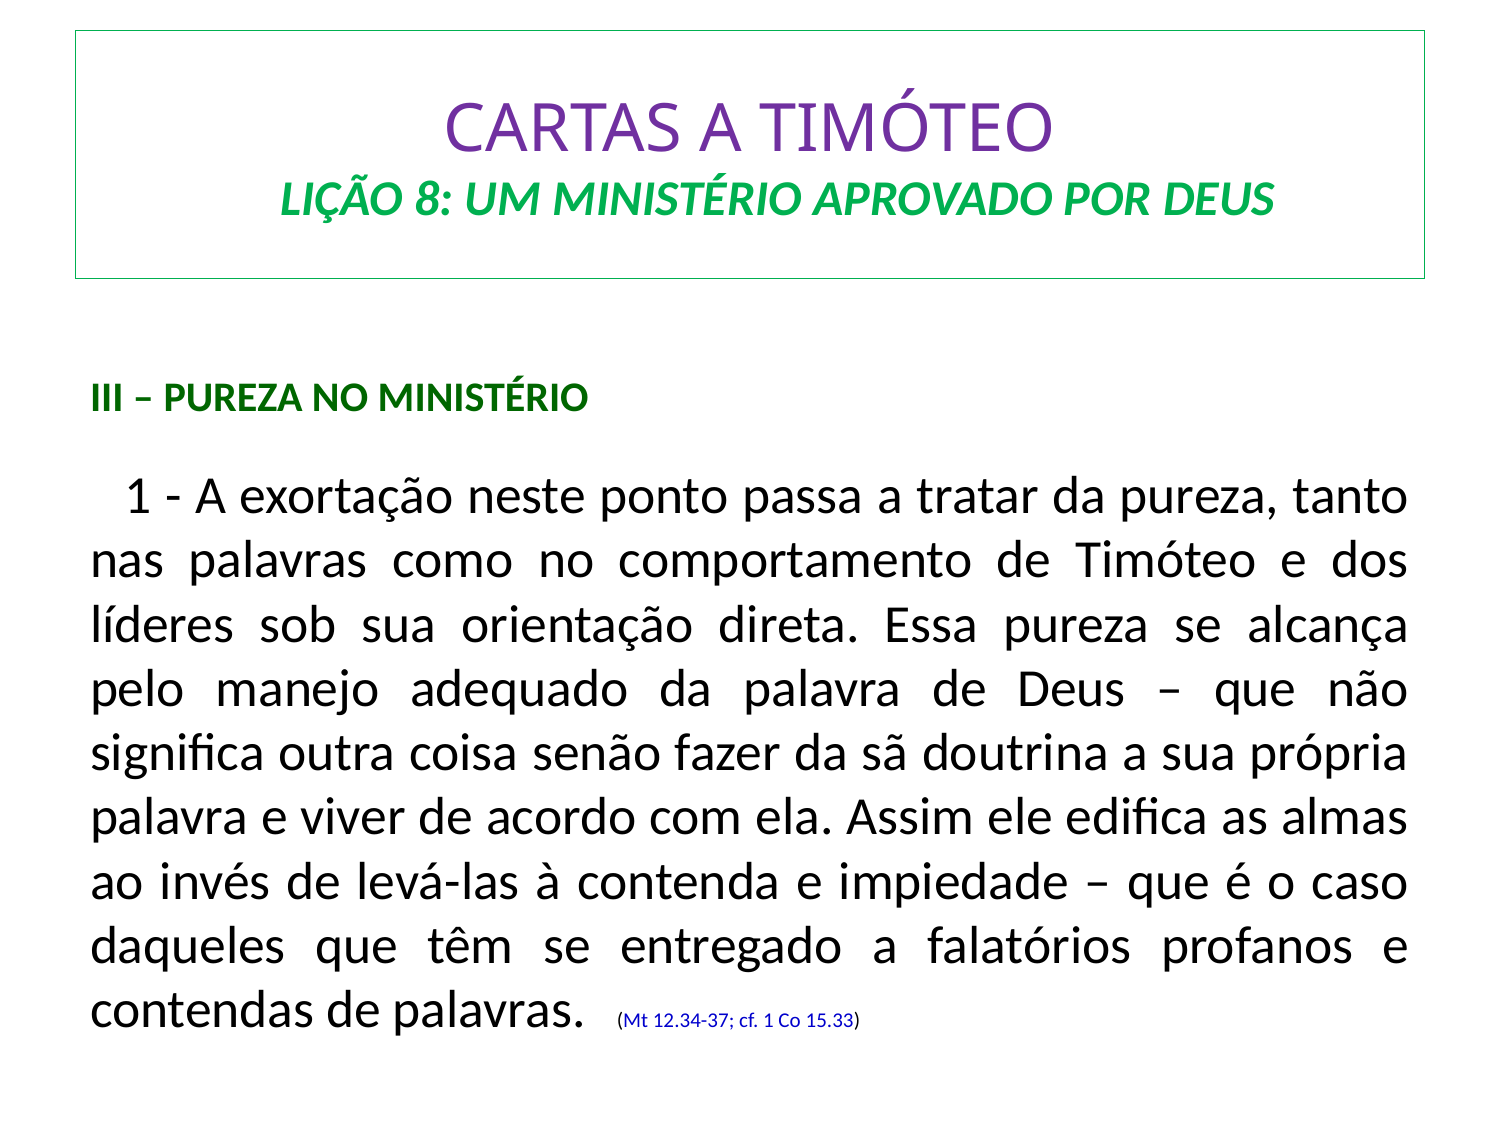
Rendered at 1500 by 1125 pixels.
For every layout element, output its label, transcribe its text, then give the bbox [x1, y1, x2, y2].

list III – PUREZA NO MINISTÉRIO 1 - A exortação neste ponto passa a tratar da pureza, tanto nas palavras como no comportamento de Timóteo e dos líderes sob sua orientação direta. Essa pureza se alcança pelo manejo adequado da palavra de Deus – que não significa outra coisa senão fazer da sã doutrina a sua própria palavra e viver de acordo com ela. Assim ele edifica as almas ao invés de levá-las à contenda e impiedade – que é o caso daqueles que têm se entregado a falatórios profanos e contendas de palavras. (Mt 12.34-37; cf. 1 Co 15.33) [75, 361, 1425, 1083]
title CARTAS A TIMÓTEO LIÇÃO 8: UM MINISTÉRIO APROVADO POR DEUS [75, 30, 1425, 279]
